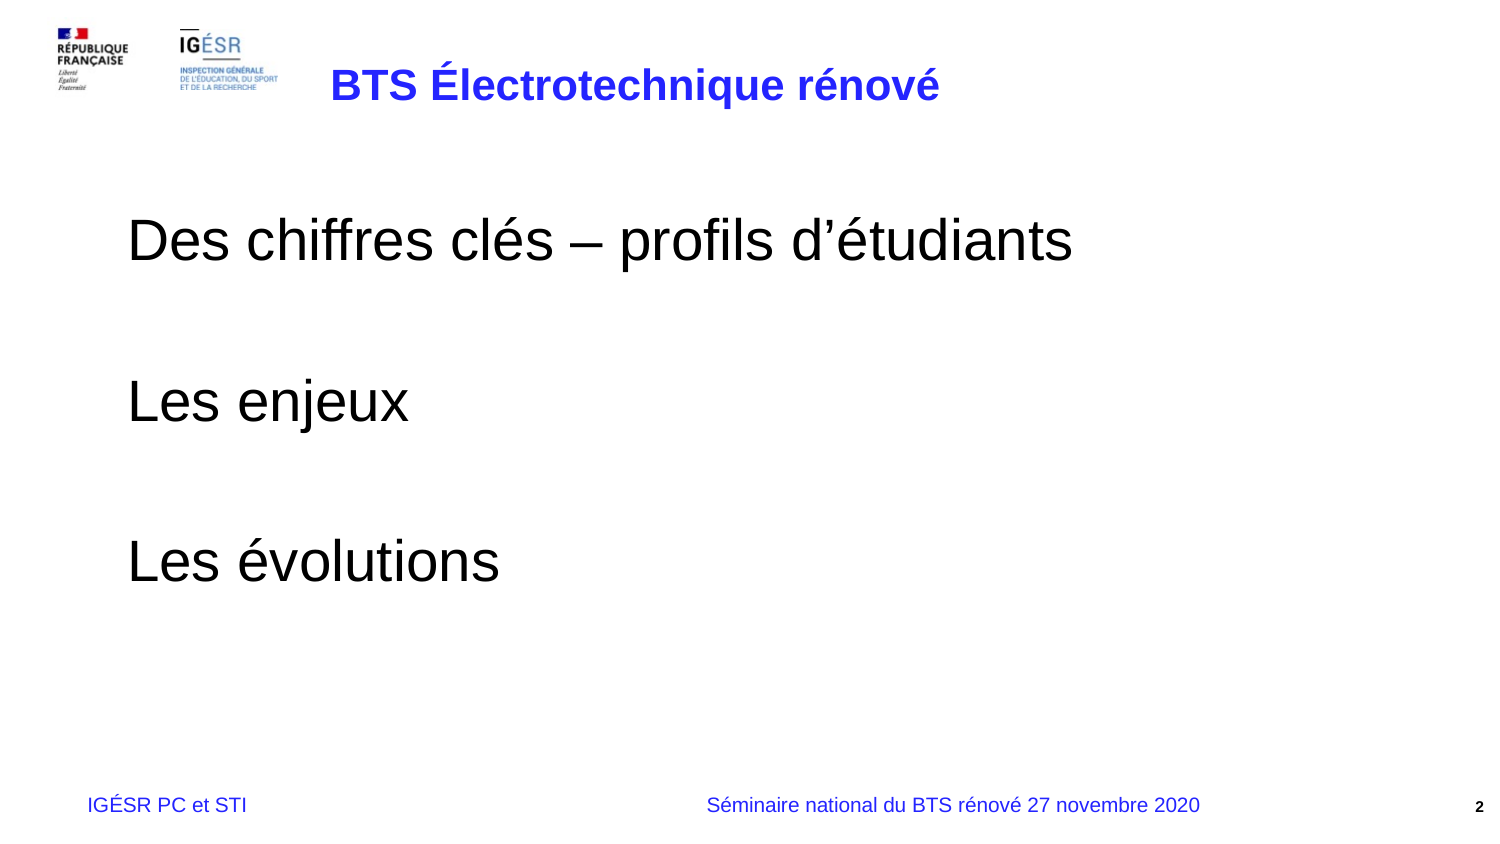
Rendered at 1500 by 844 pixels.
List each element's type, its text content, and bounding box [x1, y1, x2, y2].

slide_number 2 [1262, 776, 1484, 836]
picture [180, 29, 278, 90]
title BTS Électrotechnique rénové [330, 62, 1142, 123]
subtitle Des chiffres clés – profils d’étudiants Les enjeux Les évolutions [127, 202, 1345, 486]
picture [47, 17, 139, 101]
